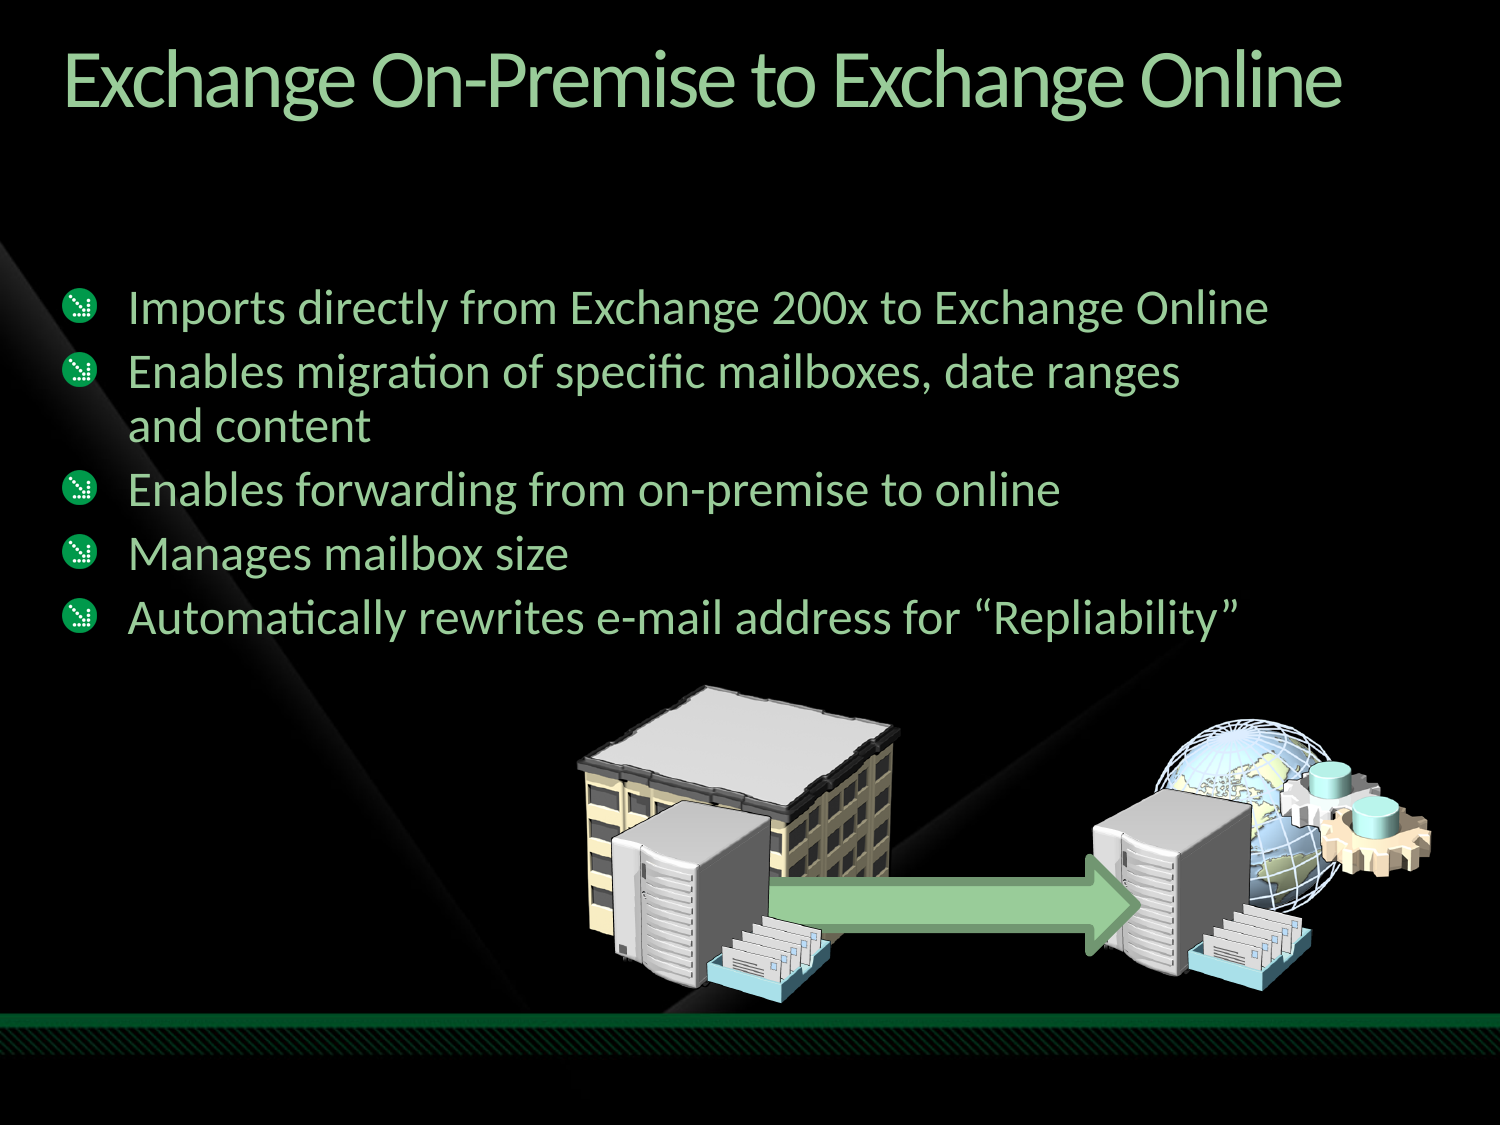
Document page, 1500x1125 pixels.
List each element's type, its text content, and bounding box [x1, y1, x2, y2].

text_box [909, 877, 1084, 934]
picture [0, 0, 1500, 1125]
list Imports directly from Exchange 200x to Exchange Online Enables migration of specific mailboxes, date ranges and content Enables forwarding from on-premise to online Manages mailbox size Automatically rewrites e-mail address for “Repliability” [62, 281, 1438, 645]
title Exchange On-Premise to Exchange Online [62, 35, 1442, 223]
